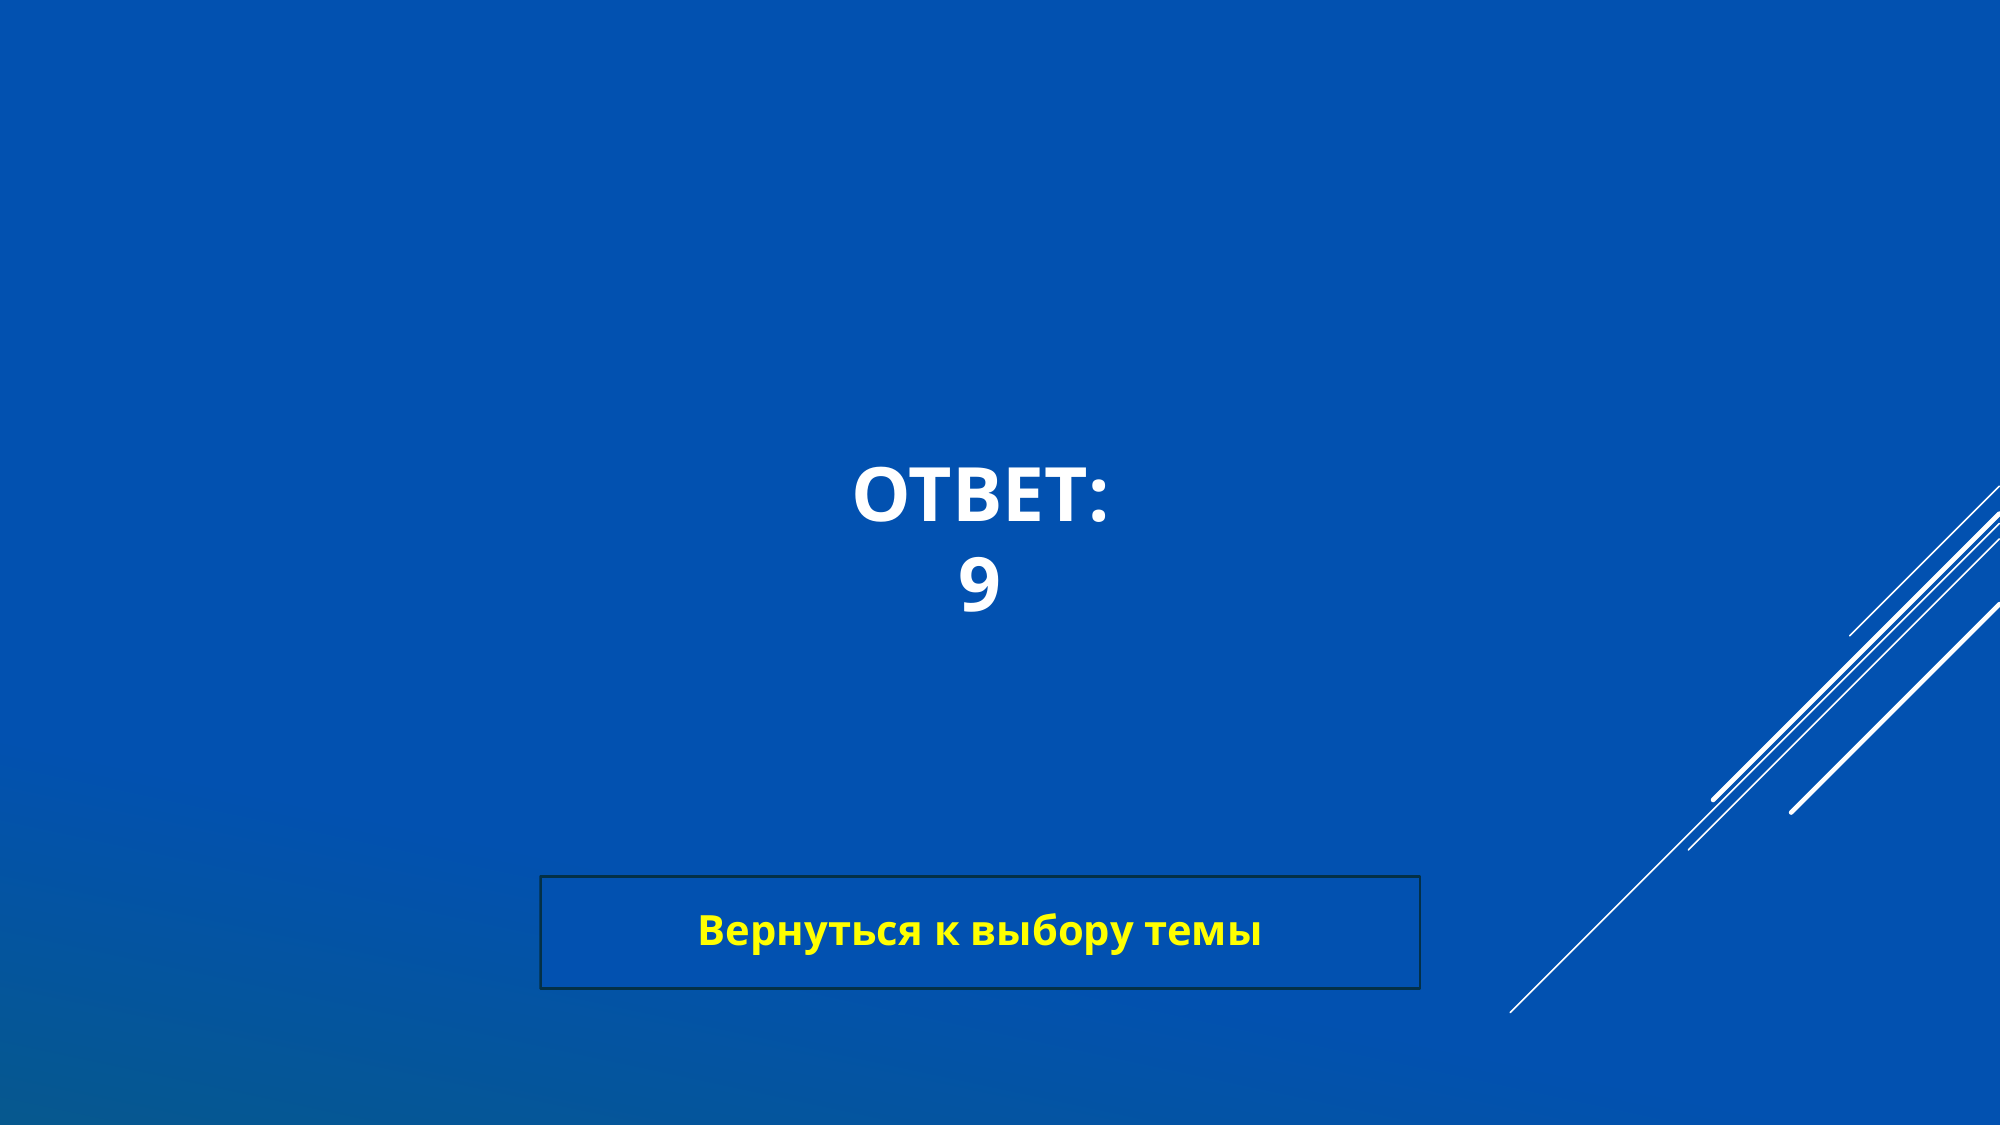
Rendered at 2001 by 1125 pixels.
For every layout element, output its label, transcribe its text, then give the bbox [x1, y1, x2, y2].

title Ответ: 9 [217, 326, 1744, 746]
